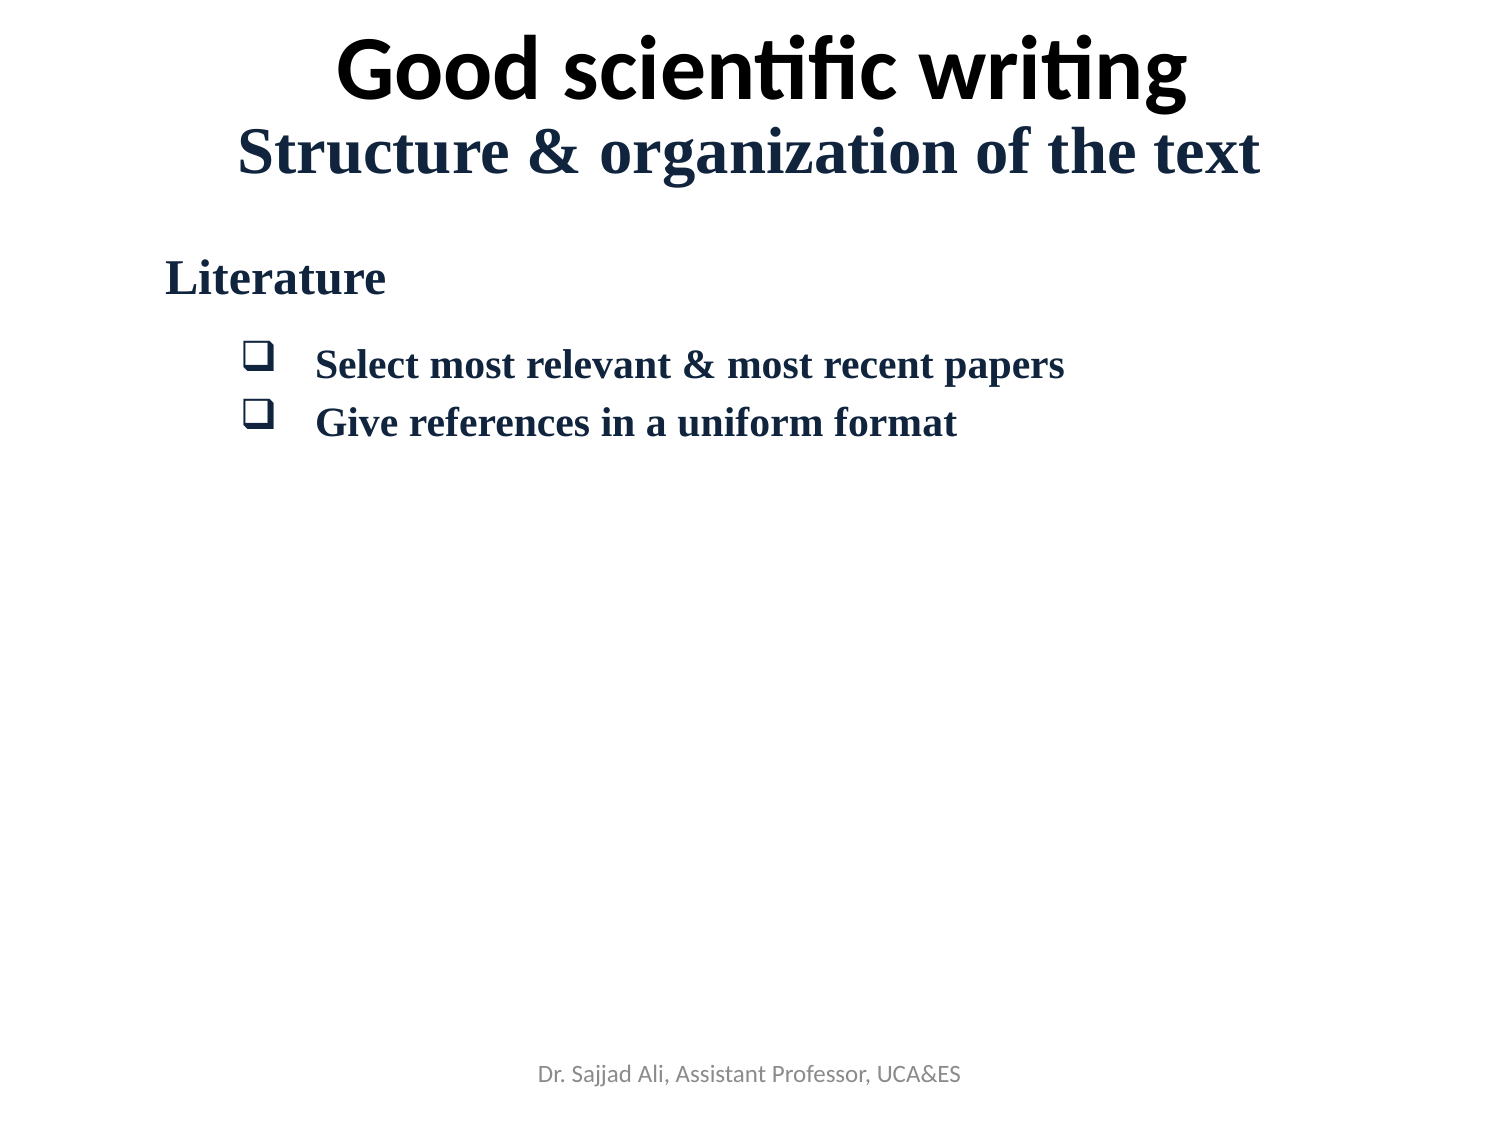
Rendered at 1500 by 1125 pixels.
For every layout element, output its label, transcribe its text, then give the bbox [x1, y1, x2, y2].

text_box Good scientific writing [124, 0, 1400, 125]
subtitle Literature Select most relevant & most recent papers Give references in a uniform format [75, 237, 1463, 738]
text_box Structure & organization of the text [222, 125, 1278, 195]
footer Dr. Sajjad Ali, Assistant Professor, UCA&ES [512, 1042, 988, 1103]
